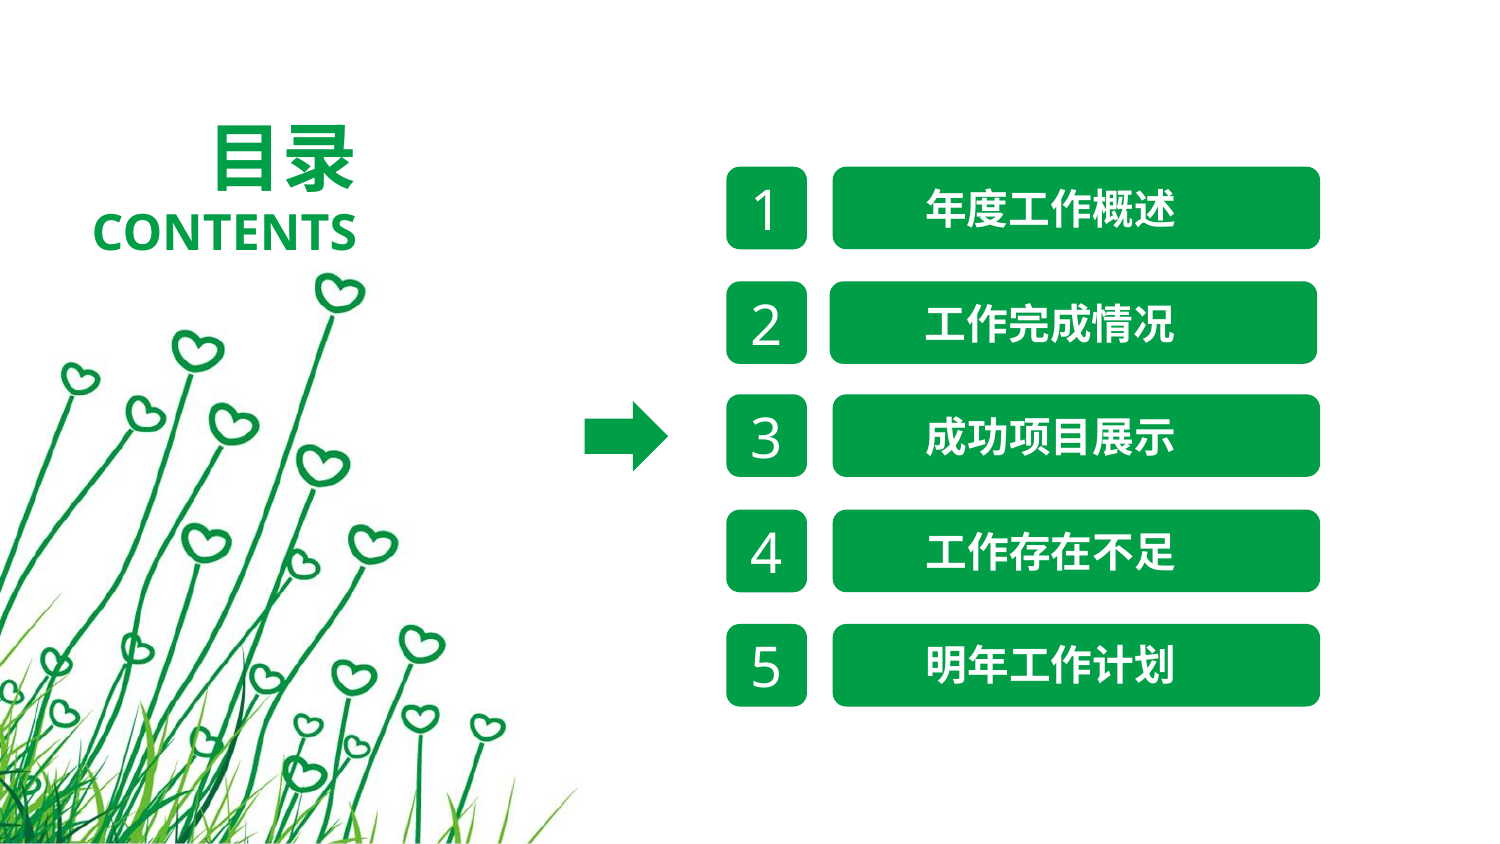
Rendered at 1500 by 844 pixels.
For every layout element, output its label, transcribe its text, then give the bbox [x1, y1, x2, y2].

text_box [832, 394, 1321, 478]
picture [0, 162, 1211, 844]
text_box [829, 281, 1318, 365]
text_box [832, 509, 1321, 593]
text_box 目录 CONTENTS [17, 102, 372, 161]
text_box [832, 166, 1321, 250]
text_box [832, 623, 1321, 707]
